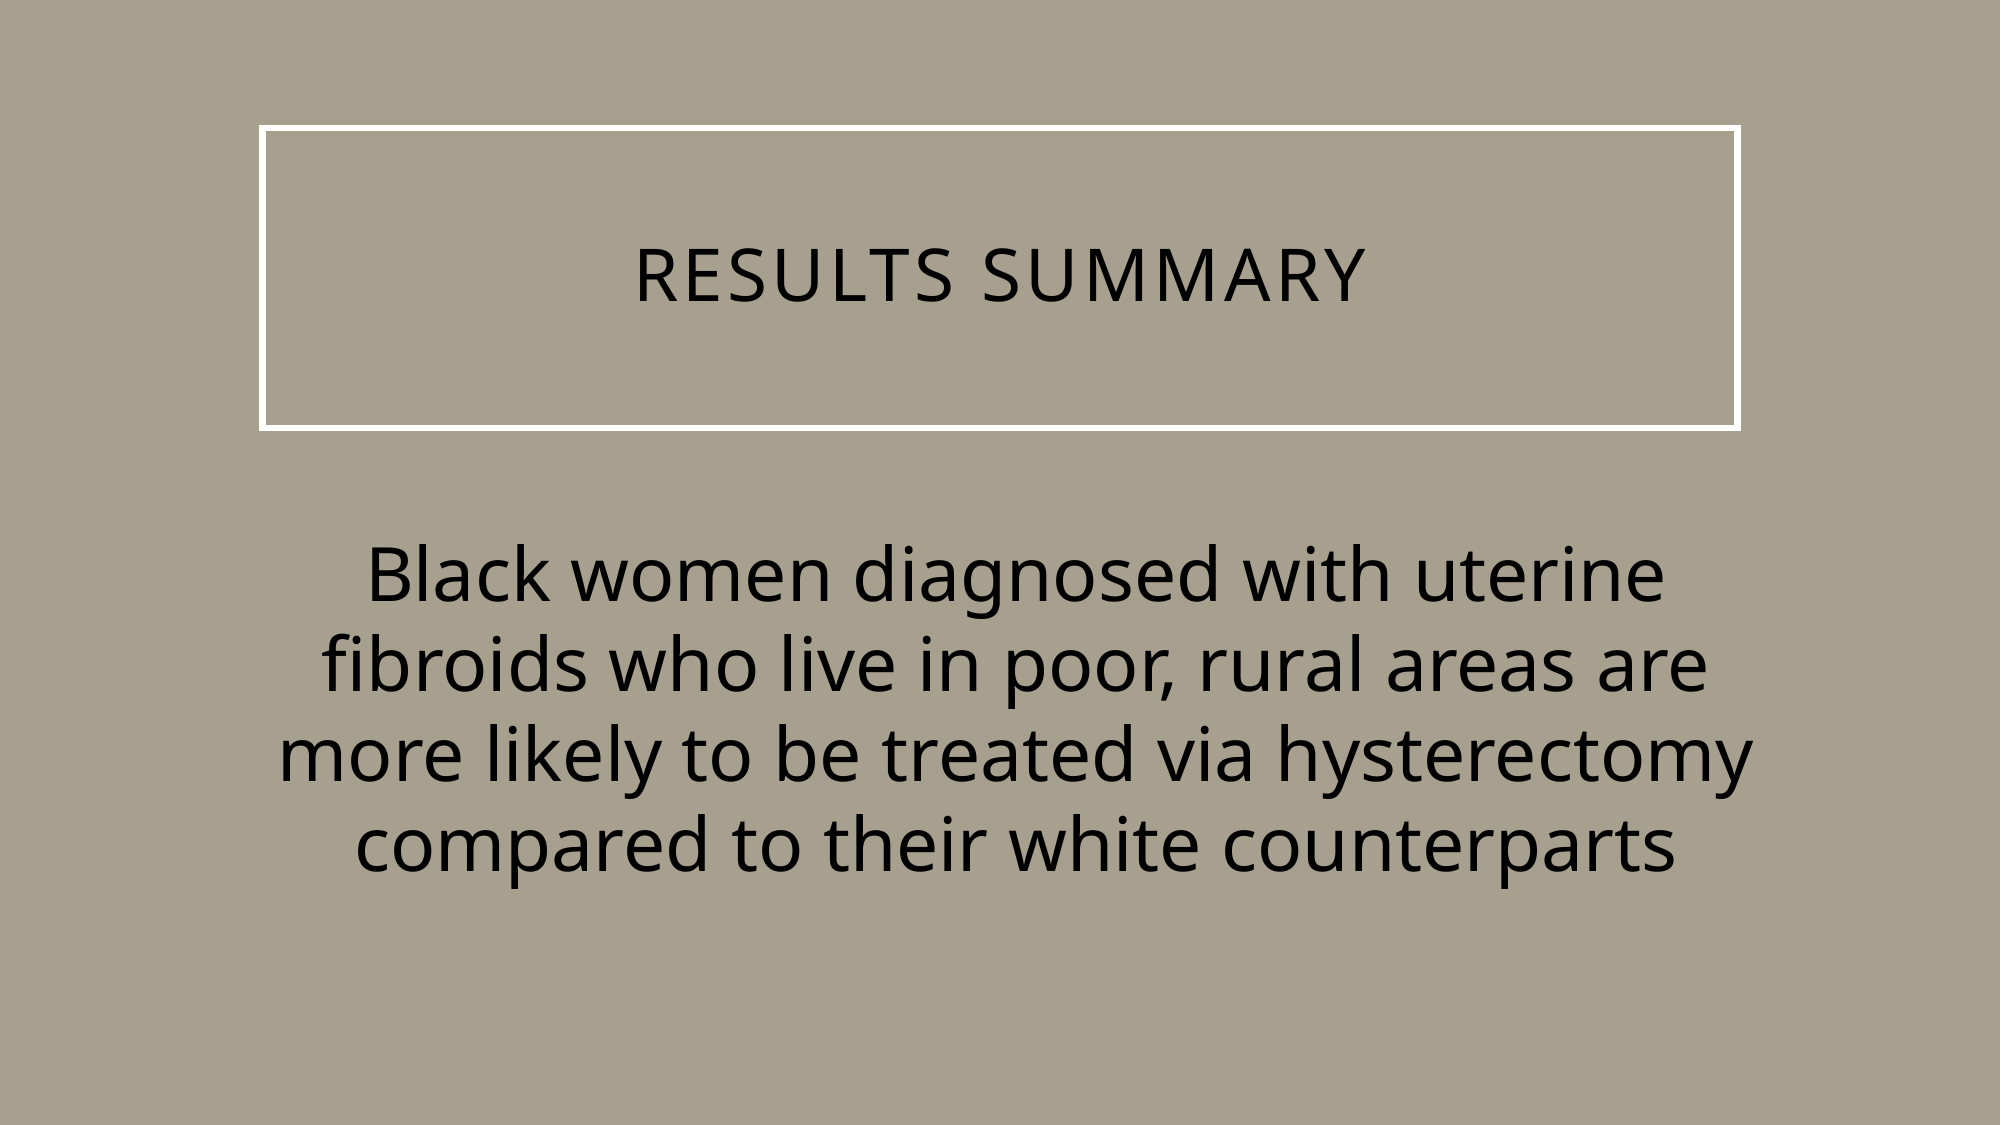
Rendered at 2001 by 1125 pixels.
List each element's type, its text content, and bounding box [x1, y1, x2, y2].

title Results summary [259, 125, 1741, 431]
list Black women diagnosed with uterine fibroids who live in poor, rural areas are more likely to be treated via hysterectomy compared to their white counterparts [262, 518, 1771, 997]
